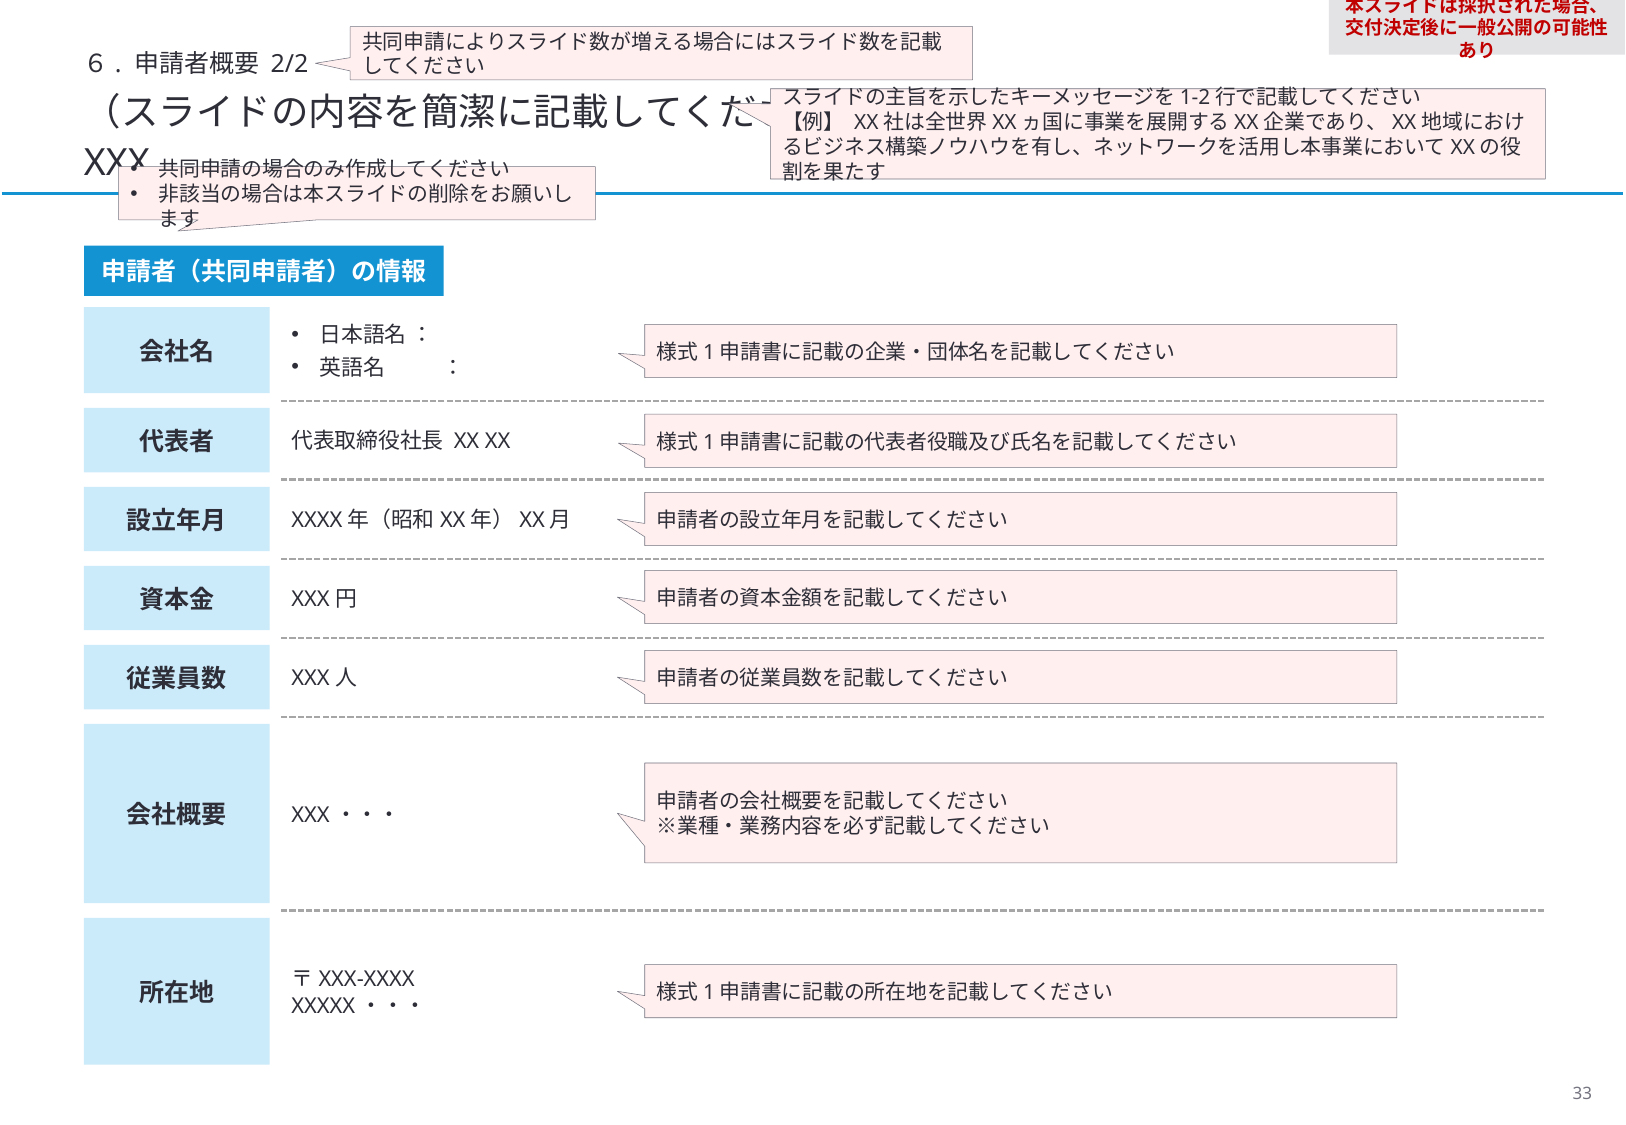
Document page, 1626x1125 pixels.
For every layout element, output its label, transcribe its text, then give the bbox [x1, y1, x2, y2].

text_box 様式1申請書に記載の企業・団体名を記載してください [617, 323, 1398, 379]
text_box 〒XXX-XXXX XXXXX・・・ [279, 917, 1542, 1065]
text_box 従業員数 [83, 644, 270, 710]
text_box 会社概要 [83, 723, 270, 904]
text_box 設立年月 [83, 486, 270, 552]
text_box 様式1申請書に記載の所在地を記載してください [616, 963, 1398, 1019]
text_box 本スライドは採択された場合、交付決定後に一般公開の可能性あり [1328, 0, 1625, 55]
text_box XXXX年（昭和XX年）XX月 [279, 486, 1542, 552]
list （スライドの内容を簡潔に記載してください） XXX [84, 83, 1543, 183]
text_box スライドの主旨を示したキーメッセージを1-2行で記載してください 【例】 XX社は全世界XXヵ国に事業を展開するXX企業であり、XX地域におけるビジネス構築ノウハウを有し、ネットワークを活用し本事業においてXXの役割を果たす [728, 87, 1547, 180]
text_box XXX人 [279, 644, 1542, 710]
text_box 申請者の資本金額を記載してください [616, 569, 1398, 625]
text_box 代表者 [83, 407, 270, 473]
text_box 様式1申請書に記載の代表者役職及び氏名を記載してください [617, 413, 1398, 469]
text_box 申請者の会社概要を記載してください ※業種・業務内容を必ず記載してください [616, 762, 1398, 864]
text_box 申請者の設立年月を記載してください [616, 491, 1398, 547]
text_box XXX・・・ [279, 723, 1542, 904]
text_box 資本金 [83, 565, 270, 631]
text_box 共同申請によりスライド数が増える場合にはスライド数を記載してください [314, 25, 974, 81]
text_box 共同申請の場合のみ作成してください 非該当の場合は本スライドの削除をお願いします [117, 165, 597, 232]
list ６. 申請者概要 2/2 [84, 40, 1543, 82]
text_box 申請者の従業員数を記載してください [616, 649, 1398, 705]
text_box XXX円 [279, 565, 1542, 631]
text_box 日本語名 ： 英語名 ： [279, 306, 1542, 394]
text_box 申請者（共同申請者）の情報 [83, 245, 445, 297]
text_box 代表取締役社長 XX XX [279, 407, 1542, 473]
text_box 所在地 [83, 917, 270, 1065]
text_box 会社名 [83, 306, 270, 394]
